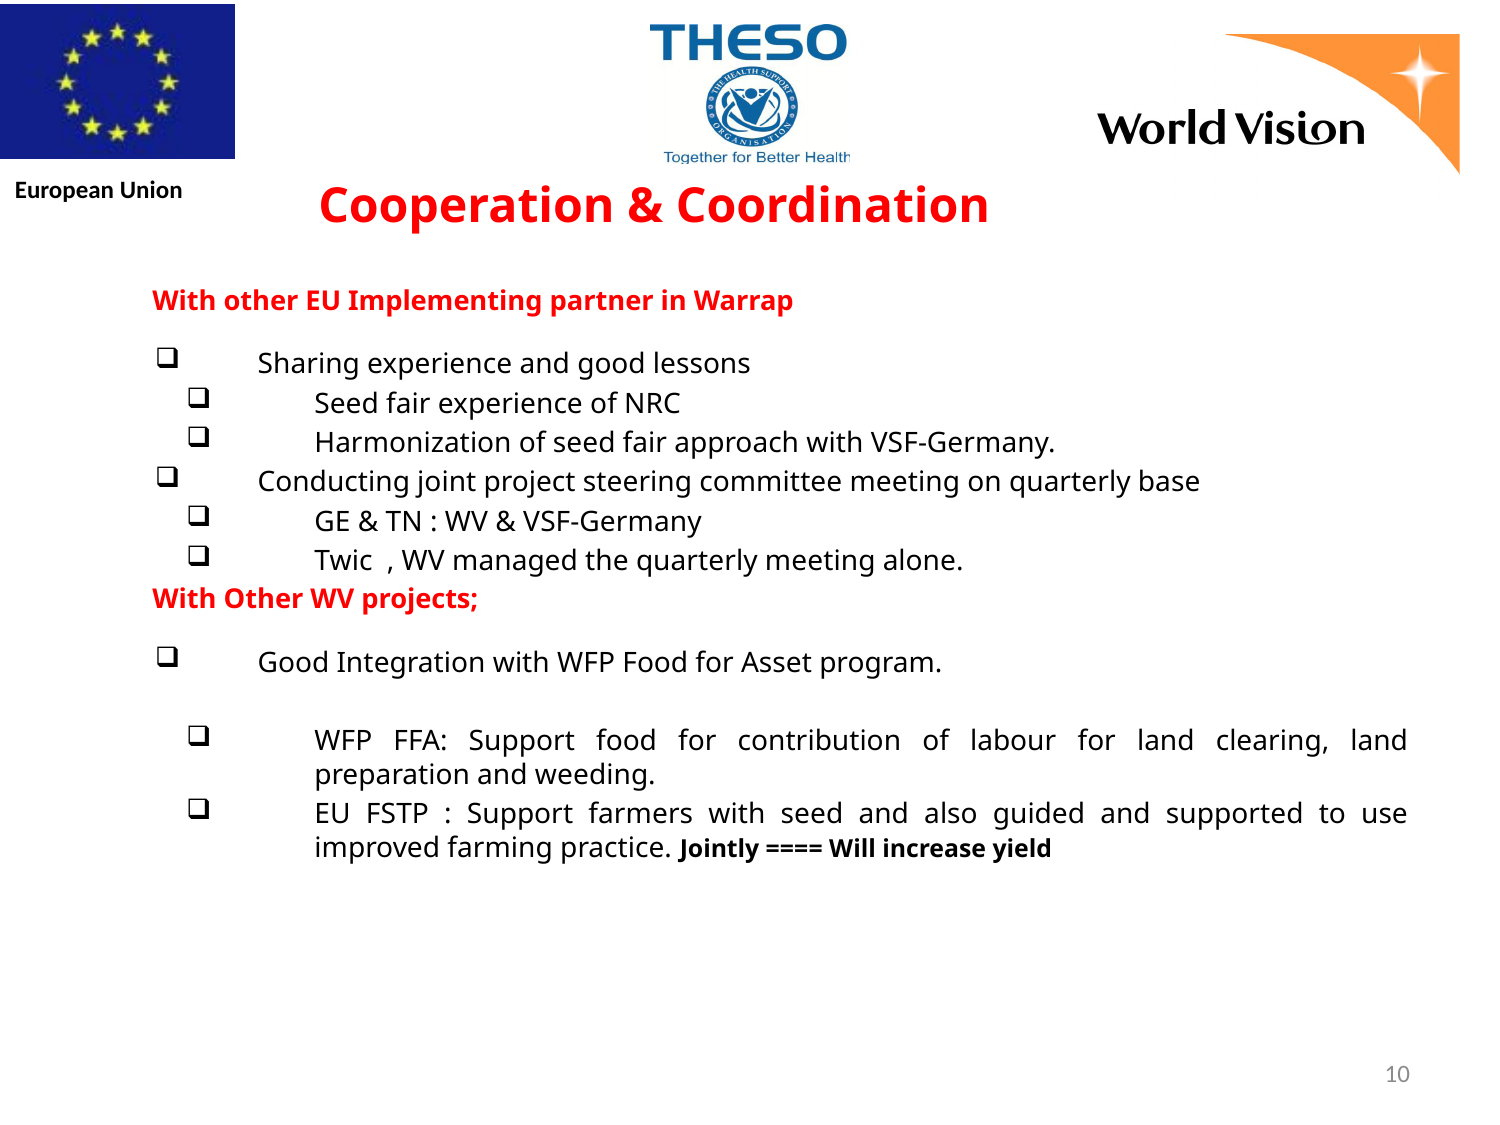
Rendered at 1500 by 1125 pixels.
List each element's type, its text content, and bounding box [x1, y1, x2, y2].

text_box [1053, 34, 1460, 203]
list With other EU Implementing partner in Warrap Sharing experience and good lessons Seed fair experience of NRC Harmonization of seed fair approach with VSF-Germany. Conducting joint project steering committee meeting on quarterly base GE & TN : WV & VSF-Germany Twic , WV managed the quarterly meeting alone. With Other WV projects; Good Integration with WFP Food for Asset program. WFP FFA: Support food for contribution of labour for land clearing, land preparation and weeding. EU FSTP : Support farmers with seed and also guided and supported to use improved farming practice. Jointly ==== Will increase yield [137, 249, 1425, 913]
text_box European Union [0, 168, 217, 211]
title Cooperation & Coordination [234, 166, 1075, 240]
picture [0, 4, 235, 160]
picture [649, 24, 851, 165]
slide_number 10 [1074, 1042, 1425, 1103]
